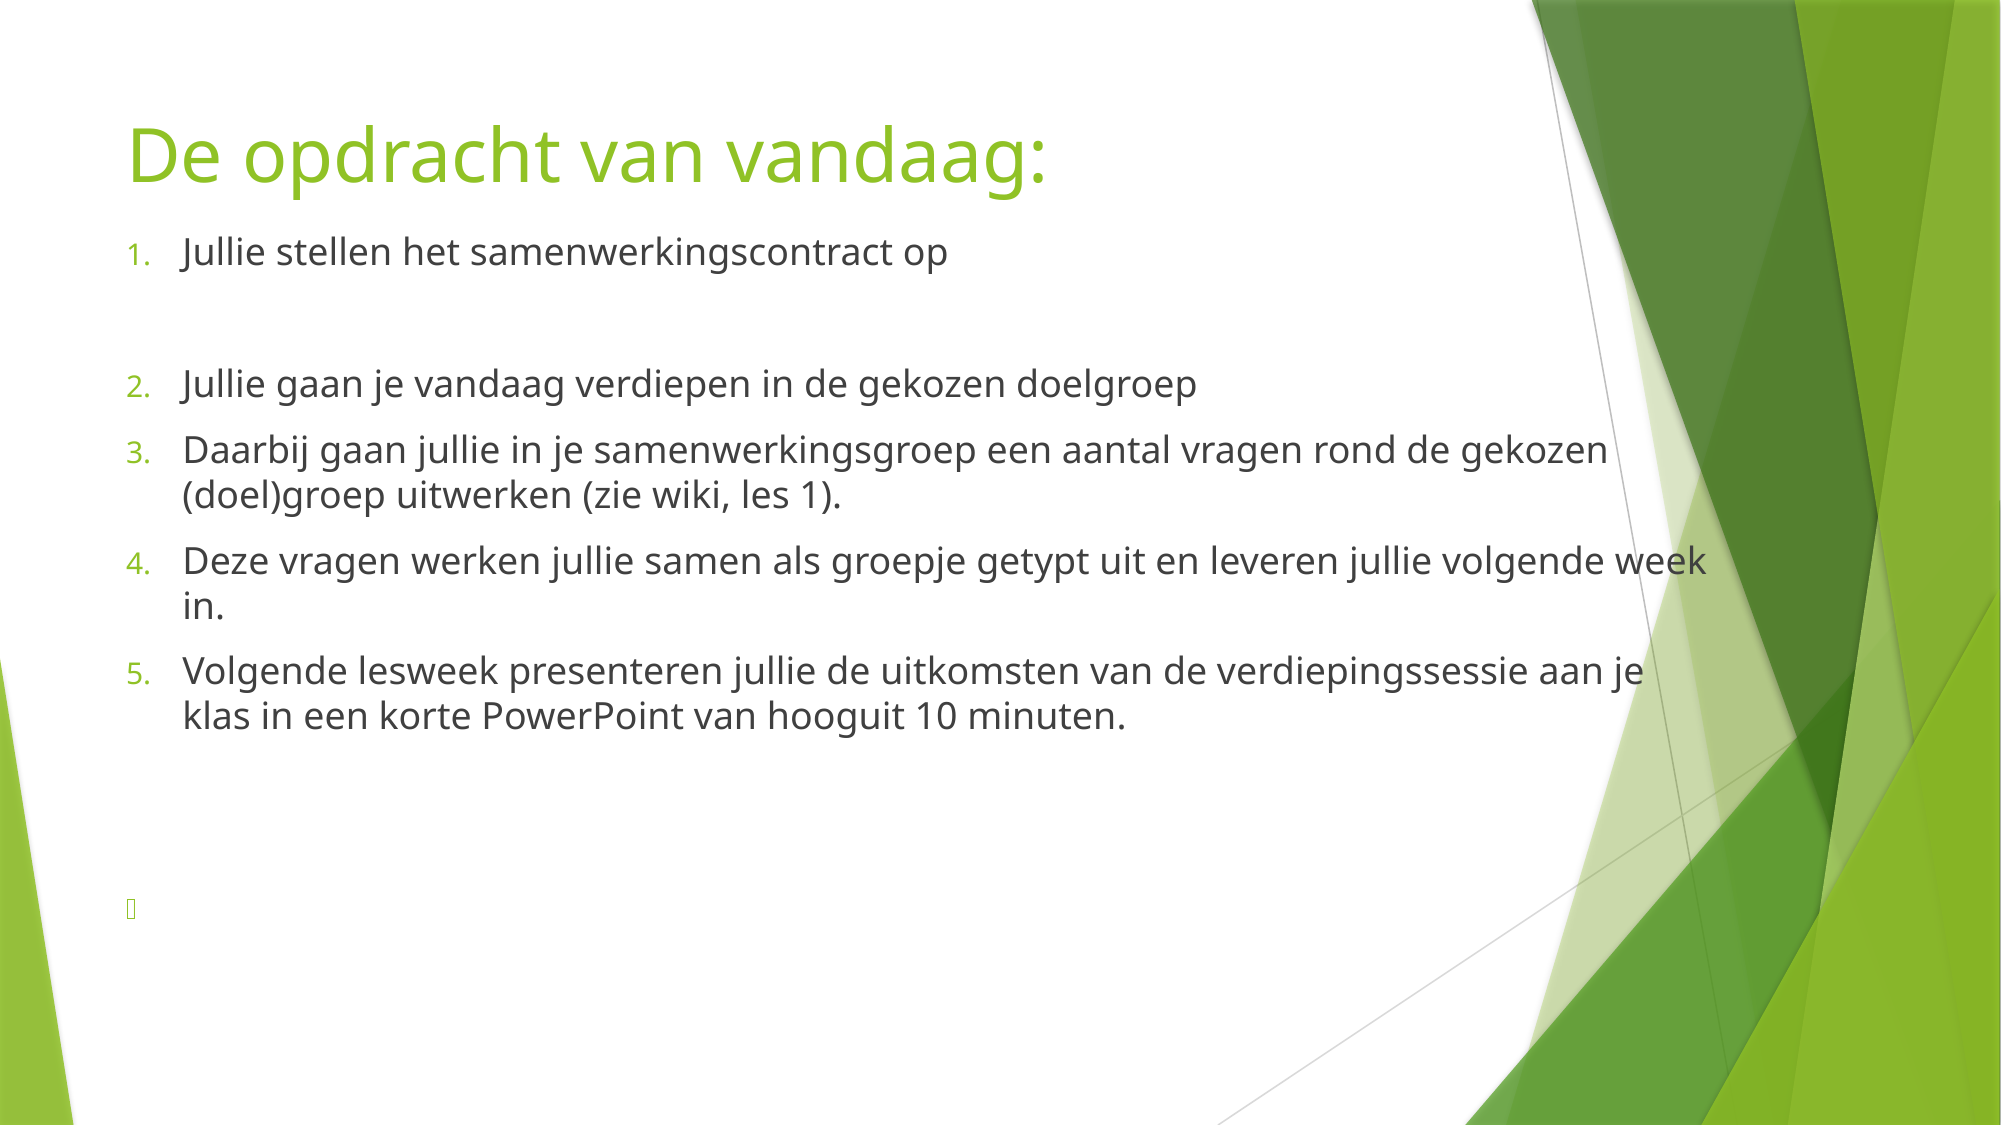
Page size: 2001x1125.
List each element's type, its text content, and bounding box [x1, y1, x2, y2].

list Jullie stellen het samenwerkingscontract op Jullie gaan je vandaag verdiepen in de gekozen doelgroep Daarbij gaan jullie in je samenwerkingsgroep een aantal vragen rond de gekozen (doel)groep uitwerken (zie wiki, les 1). Deze vragen werken jullie samen als groepje getypt uit en leveren jullie volgende week in. Volgende lesweek presenteren jullie de uitkomsten van de verdiepingssessie aan je klas in een korte PowerPoint van hooguit 10 minuten. [111, 220, 1738, 1108]
title De opdracht van vandaag: [111, 99, 1522, 220]
